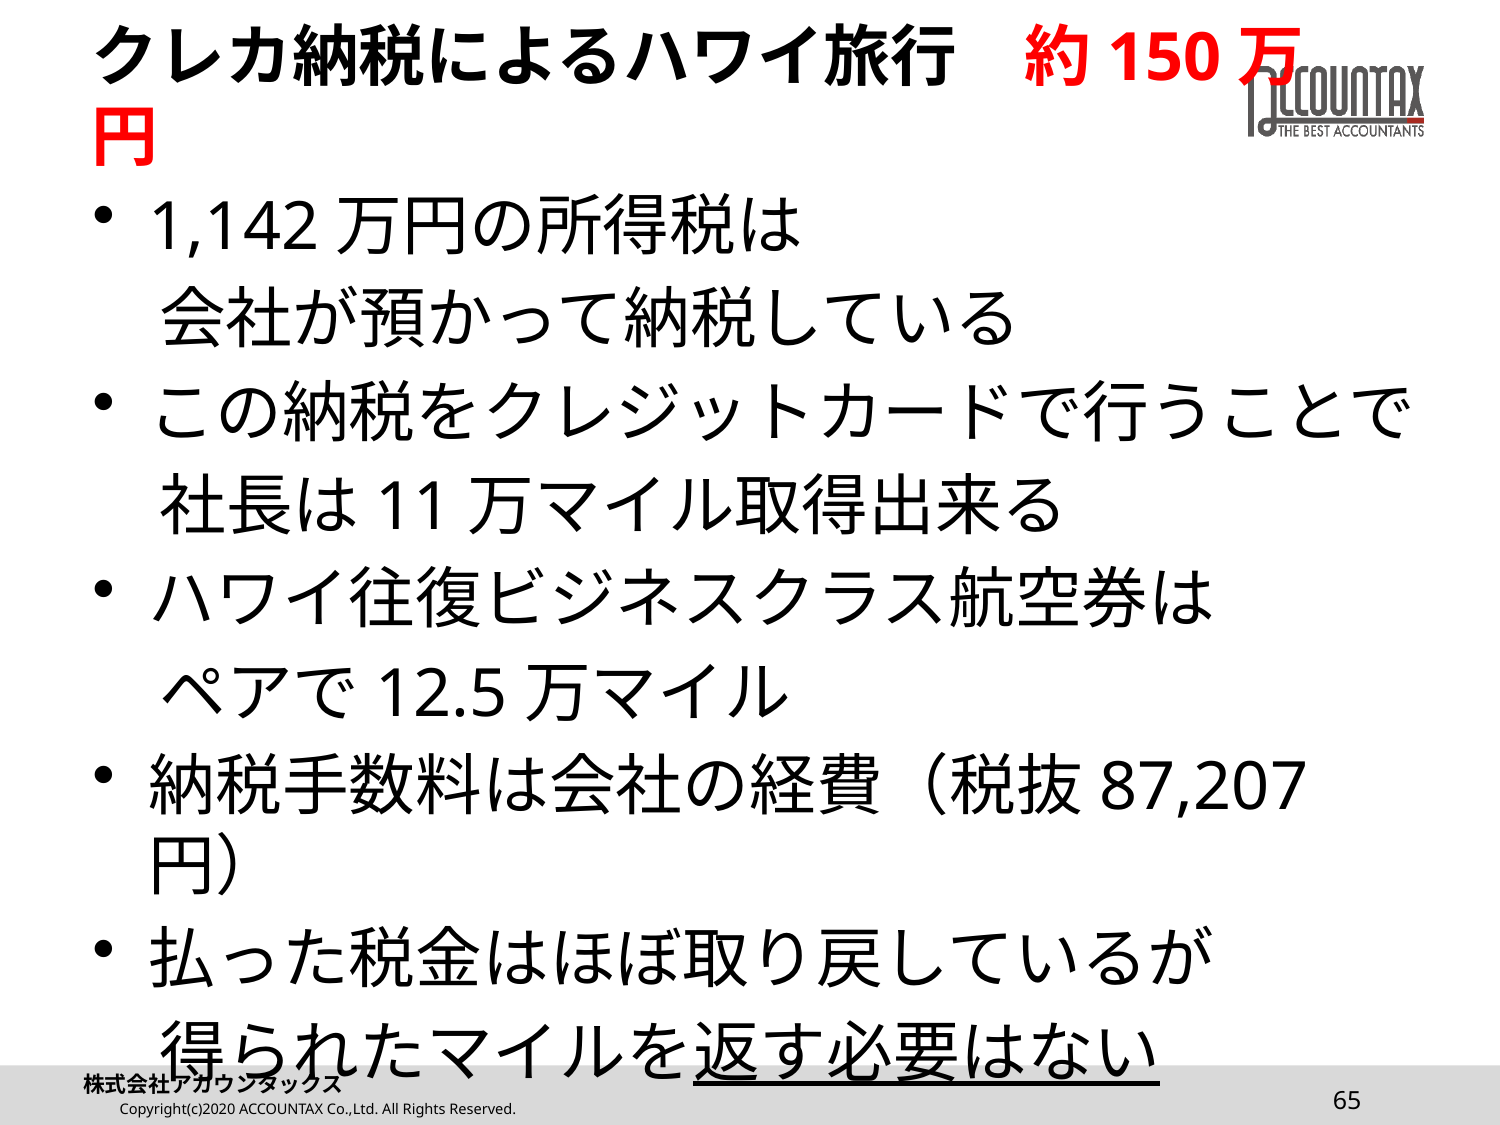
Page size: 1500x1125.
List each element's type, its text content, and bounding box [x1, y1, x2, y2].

list 1,142万円の所得税は 会社が預かって納税している この納税をクレジットカードで行うことで 社長は11万マイル取得出来る ハワイ往復ビジネスクラス航空券は ペアで12.5万マイル 納税手数料は会社の経費（税抜87,207円） 払った税金はほぼ取り戻しているが 得られたマイルを返す必要はない [77, 175, 1471, 918]
picture [1353, 66, 1424, 137]
title クレカ納税によるハワイ旅行 約150万円 [76, 31, 1353, 157]
slide_number 65 [1269, 1077, 1425, 1125]
